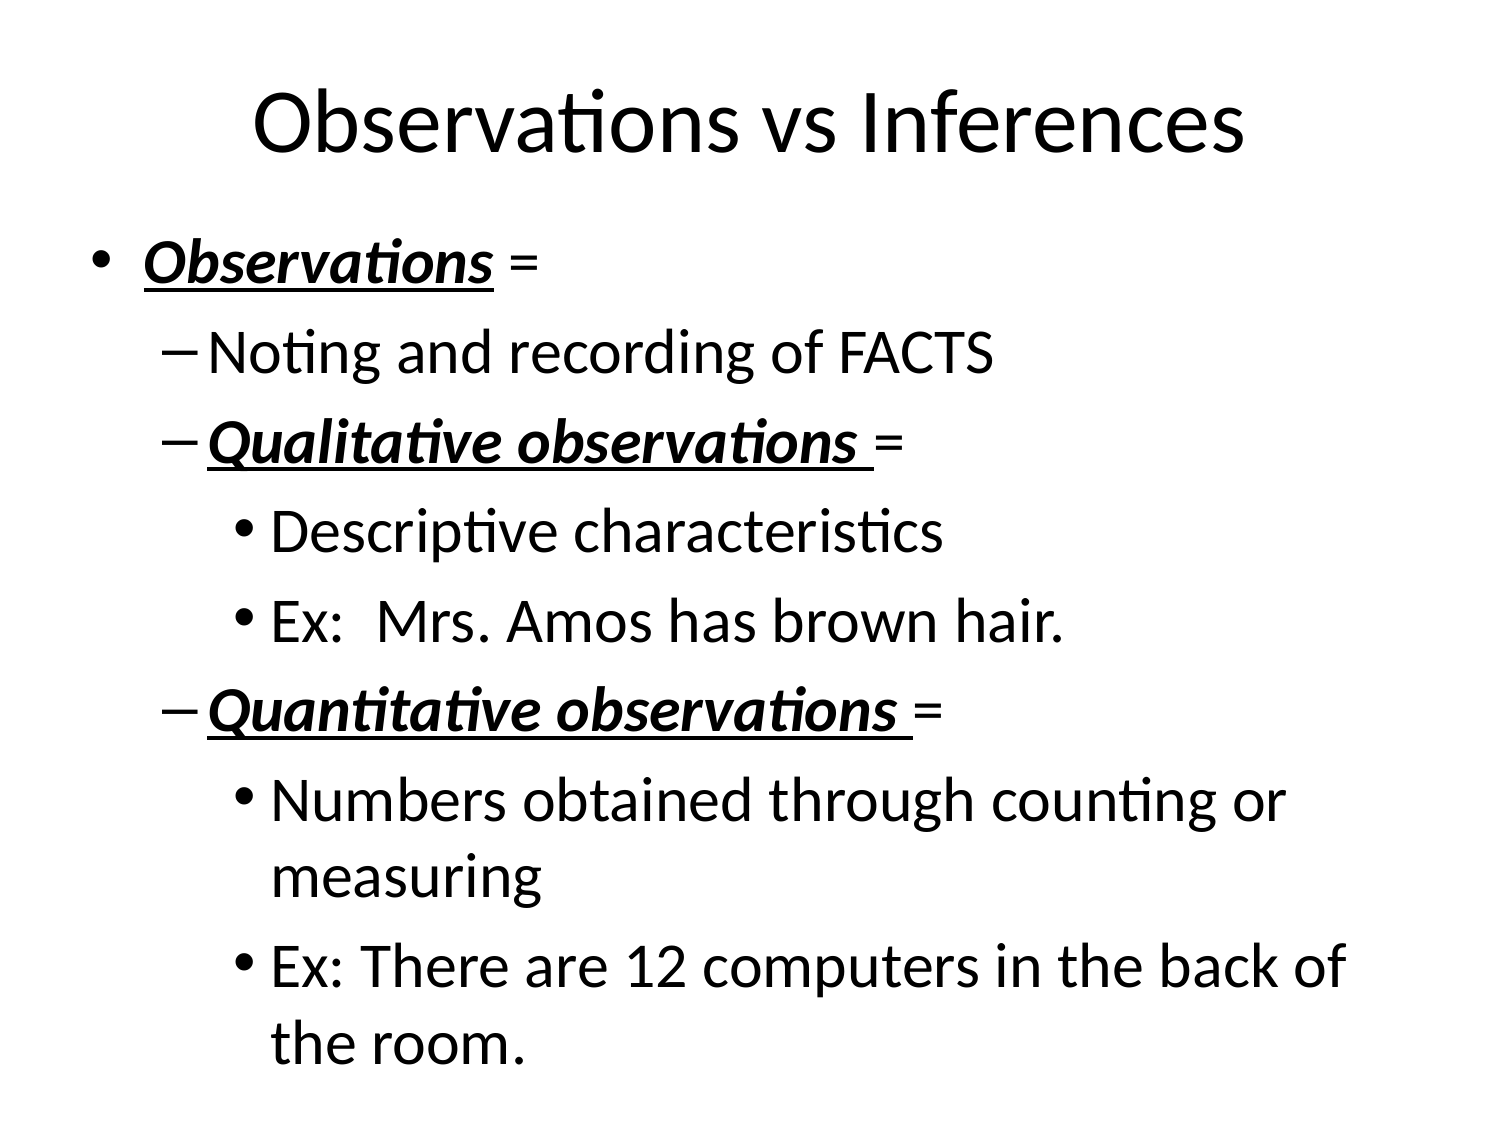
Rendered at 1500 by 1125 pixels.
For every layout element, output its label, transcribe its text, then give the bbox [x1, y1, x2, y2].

title Observations vs Inferences [75, 45, 1425, 188]
list Observations = Noting and recording of FACTS Qualitative observations = Descriptive characteristics Ex: Mrs. Amos has brown hair. Quantitative observations = Numbers obtained through counting or measuring Ex: There are 12 computers in the back of the room. [75, 212, 1425, 1088]
